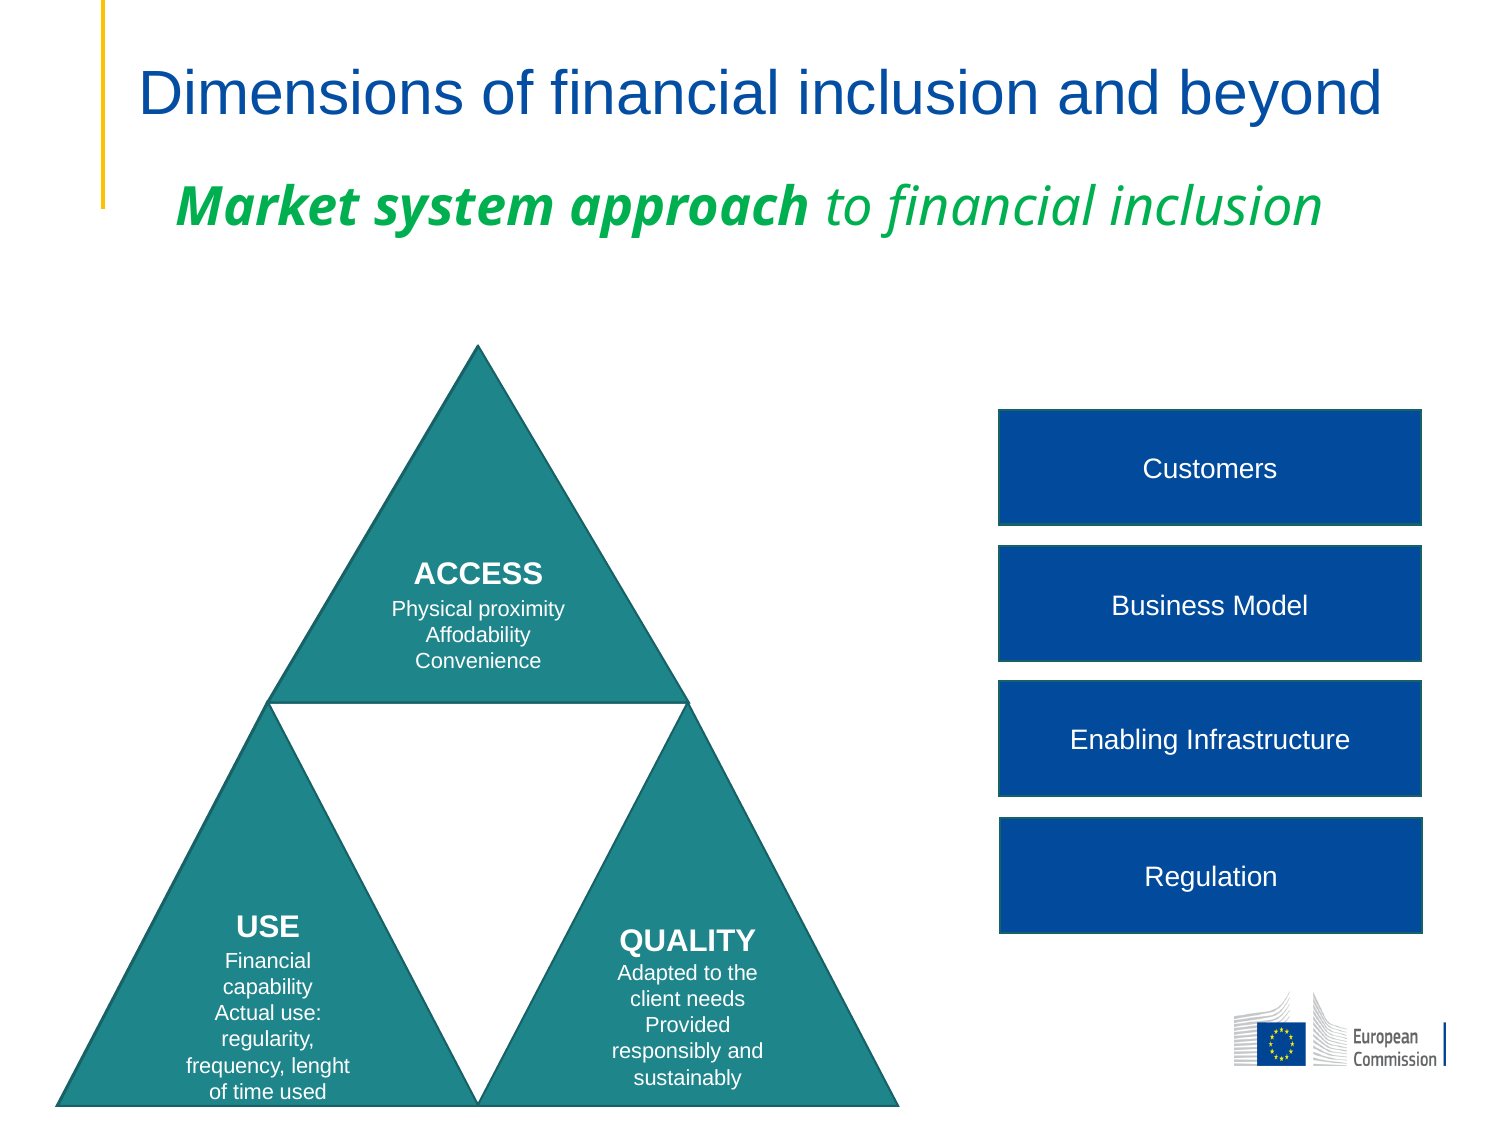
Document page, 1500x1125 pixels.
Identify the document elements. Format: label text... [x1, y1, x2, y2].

text_box Customers [998, 409, 1422, 526]
text_box Market system approach to financial inclusion [135, 163, 1365, 244]
text_box USE Financial capability Actual use: regularity, frequency, lenght of time used [56, 700, 481, 1107]
title Dimensions of financial inclusion and beyond [123, 31, 1417, 129]
picture [1234, 991, 1446, 1066]
text_box QUALITY Adapted to the client needs Provided responsibly and sustainably [478, 704, 900, 1107]
text_box Business Model [998, 545, 1422, 662]
text_box Regulation [999, 817, 1423, 934]
text_box Enabling Infrastructure [998, 680, 1422, 797]
text_box ACCESS Physical proximity Affodability Convenience [268, 344, 691, 704]
